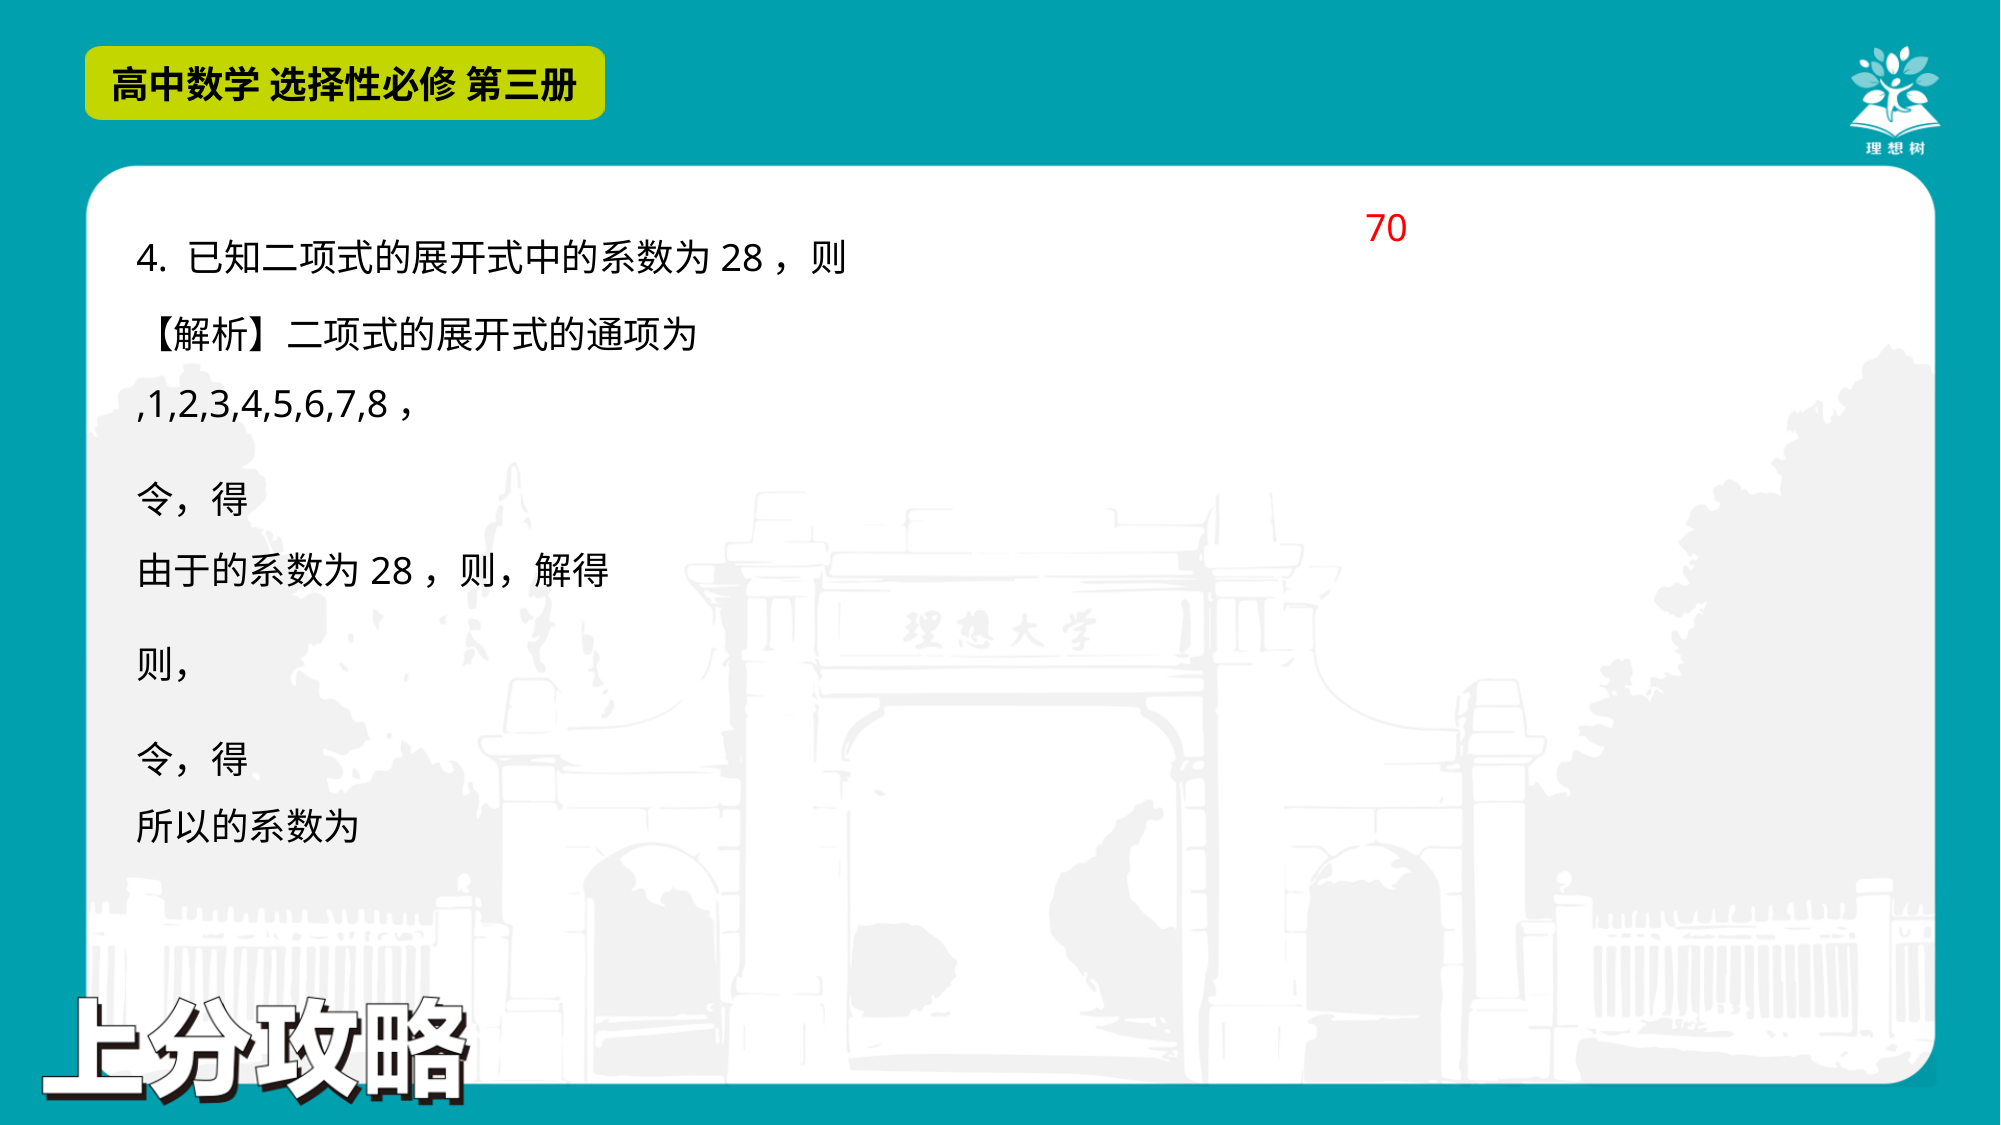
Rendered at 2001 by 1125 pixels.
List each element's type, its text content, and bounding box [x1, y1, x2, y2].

picture [0, 0, 2000, 1125]
text_box 70 [1351, 202, 1423, 247]
